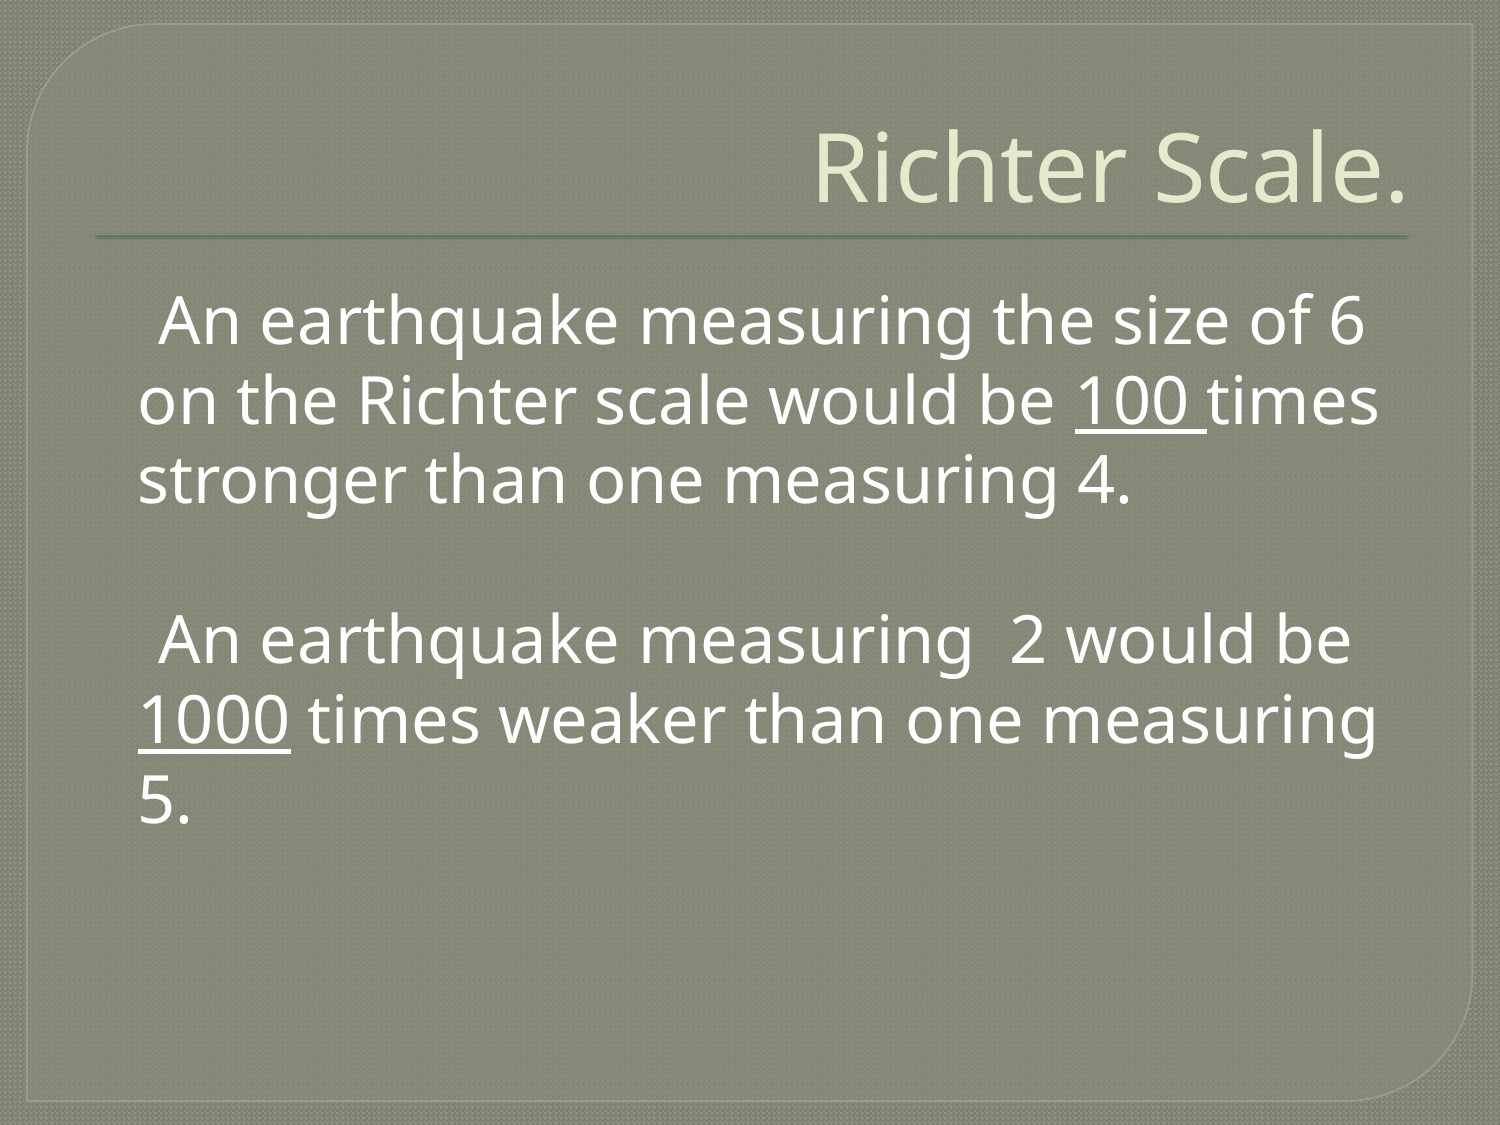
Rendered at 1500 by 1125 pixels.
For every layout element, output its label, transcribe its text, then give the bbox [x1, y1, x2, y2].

list An earthquake measuring the size of 6 on the Richter scale would be 100 times stronger than one measuring 4. An earthquake measuring 2 would be 1000 times weaker than one measuring 5. [75, 270, 1425, 1013]
title Richter Scale. [75, 41, 1425, 230]
